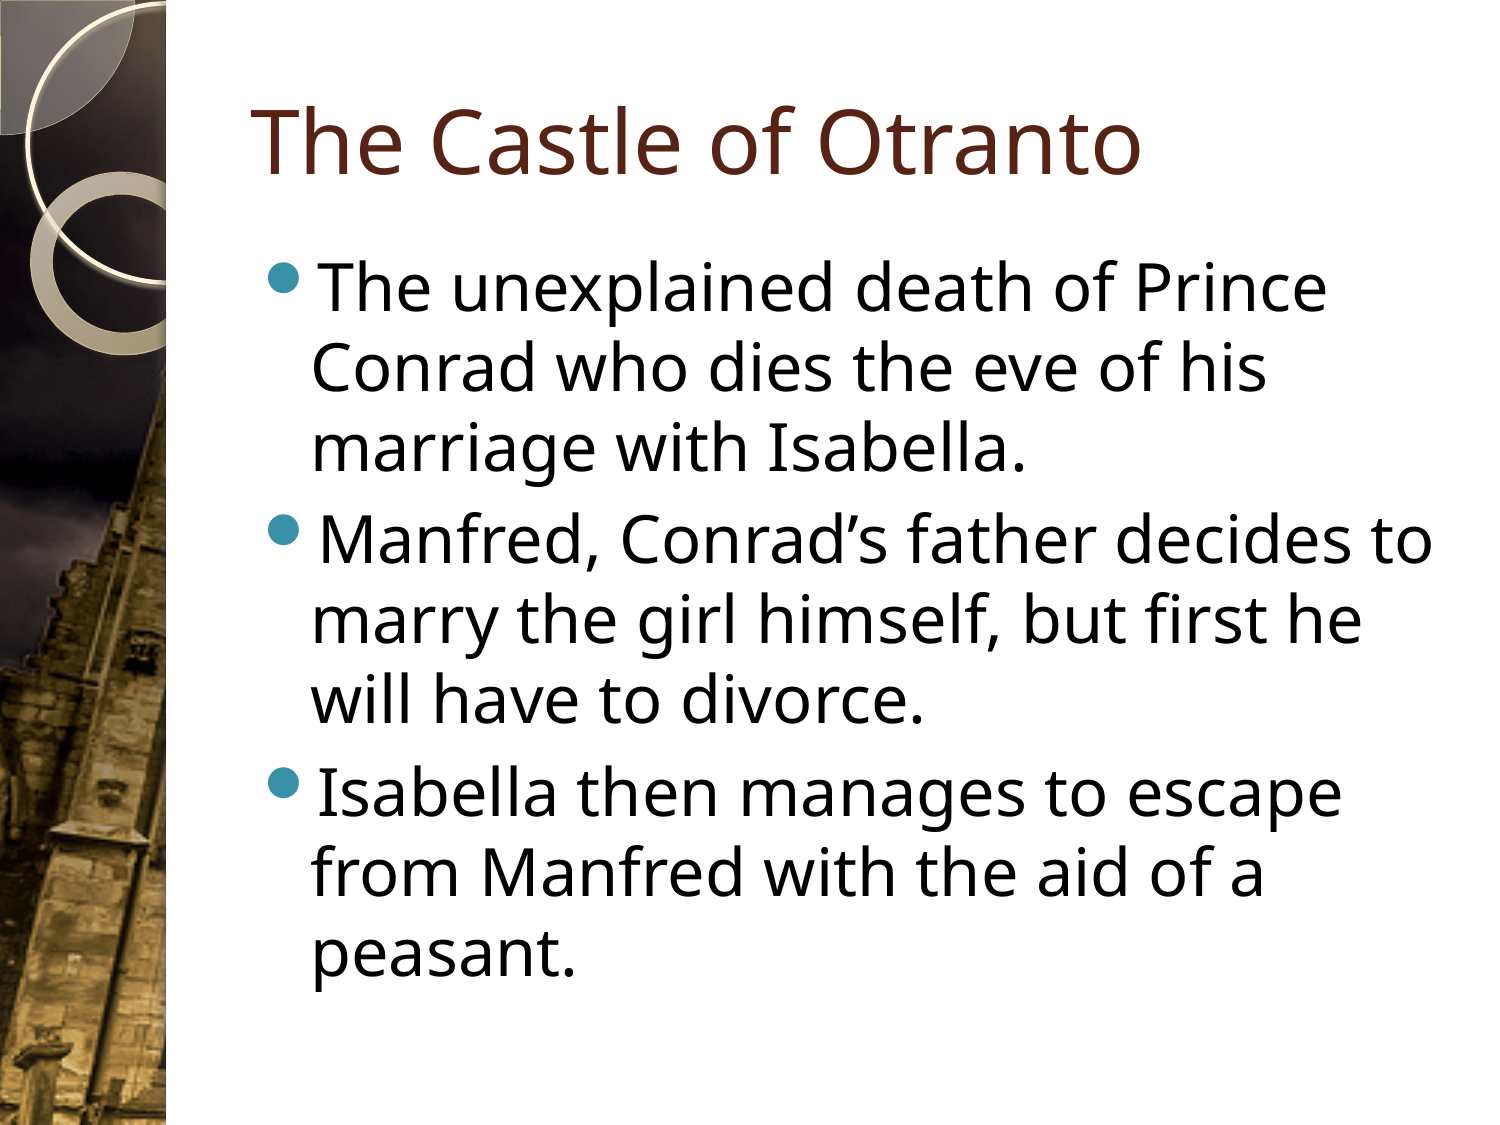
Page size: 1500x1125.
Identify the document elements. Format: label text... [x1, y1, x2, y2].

picture [53, 241, 160, 332]
title The Castle of Otranto [235, 45, 1466, 233]
picture [62, 195, 160, 280]
picture [32, 13, 160, 207]
list The unexplained death of Prince Conrad who dies the eve of his marriage with Isabella. Manfred, Conrad’s father decides to marry the girl himself, but first he will have to divorce. Isabella then manages to escape from Manfred with the aid of a peasant. [235, 237, 1466, 1025]
picture [136, 0, 164, 4]
picture [0, 134, 166, 1125]
